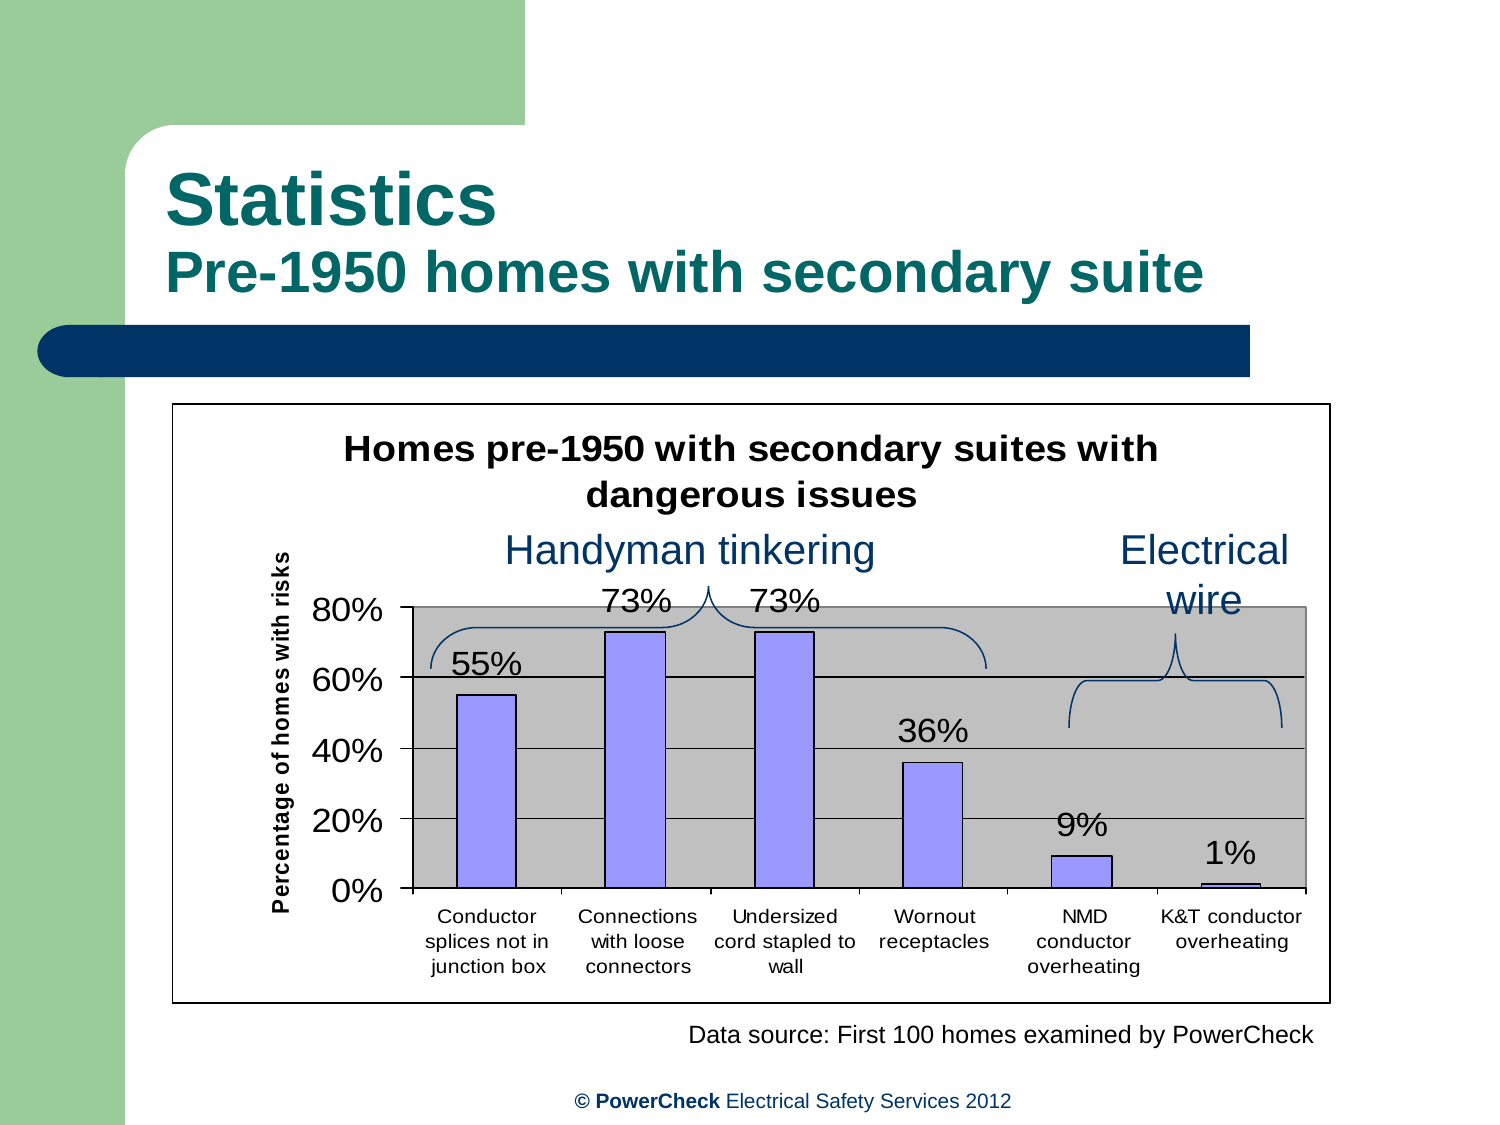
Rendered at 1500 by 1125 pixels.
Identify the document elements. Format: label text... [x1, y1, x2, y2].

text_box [430, 515, 1330, 729]
footer © PowerCheck Electrical Safety Services 2012 [469, 1079, 1117, 1121]
text_box Data source: First 100 homes examined by PowerCheck [673, 1011, 1459, 1057]
title Statistics Pre-1950 homes with secondary suite [150, 125, 1463, 313]
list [164, 396, 1341, 1012]
